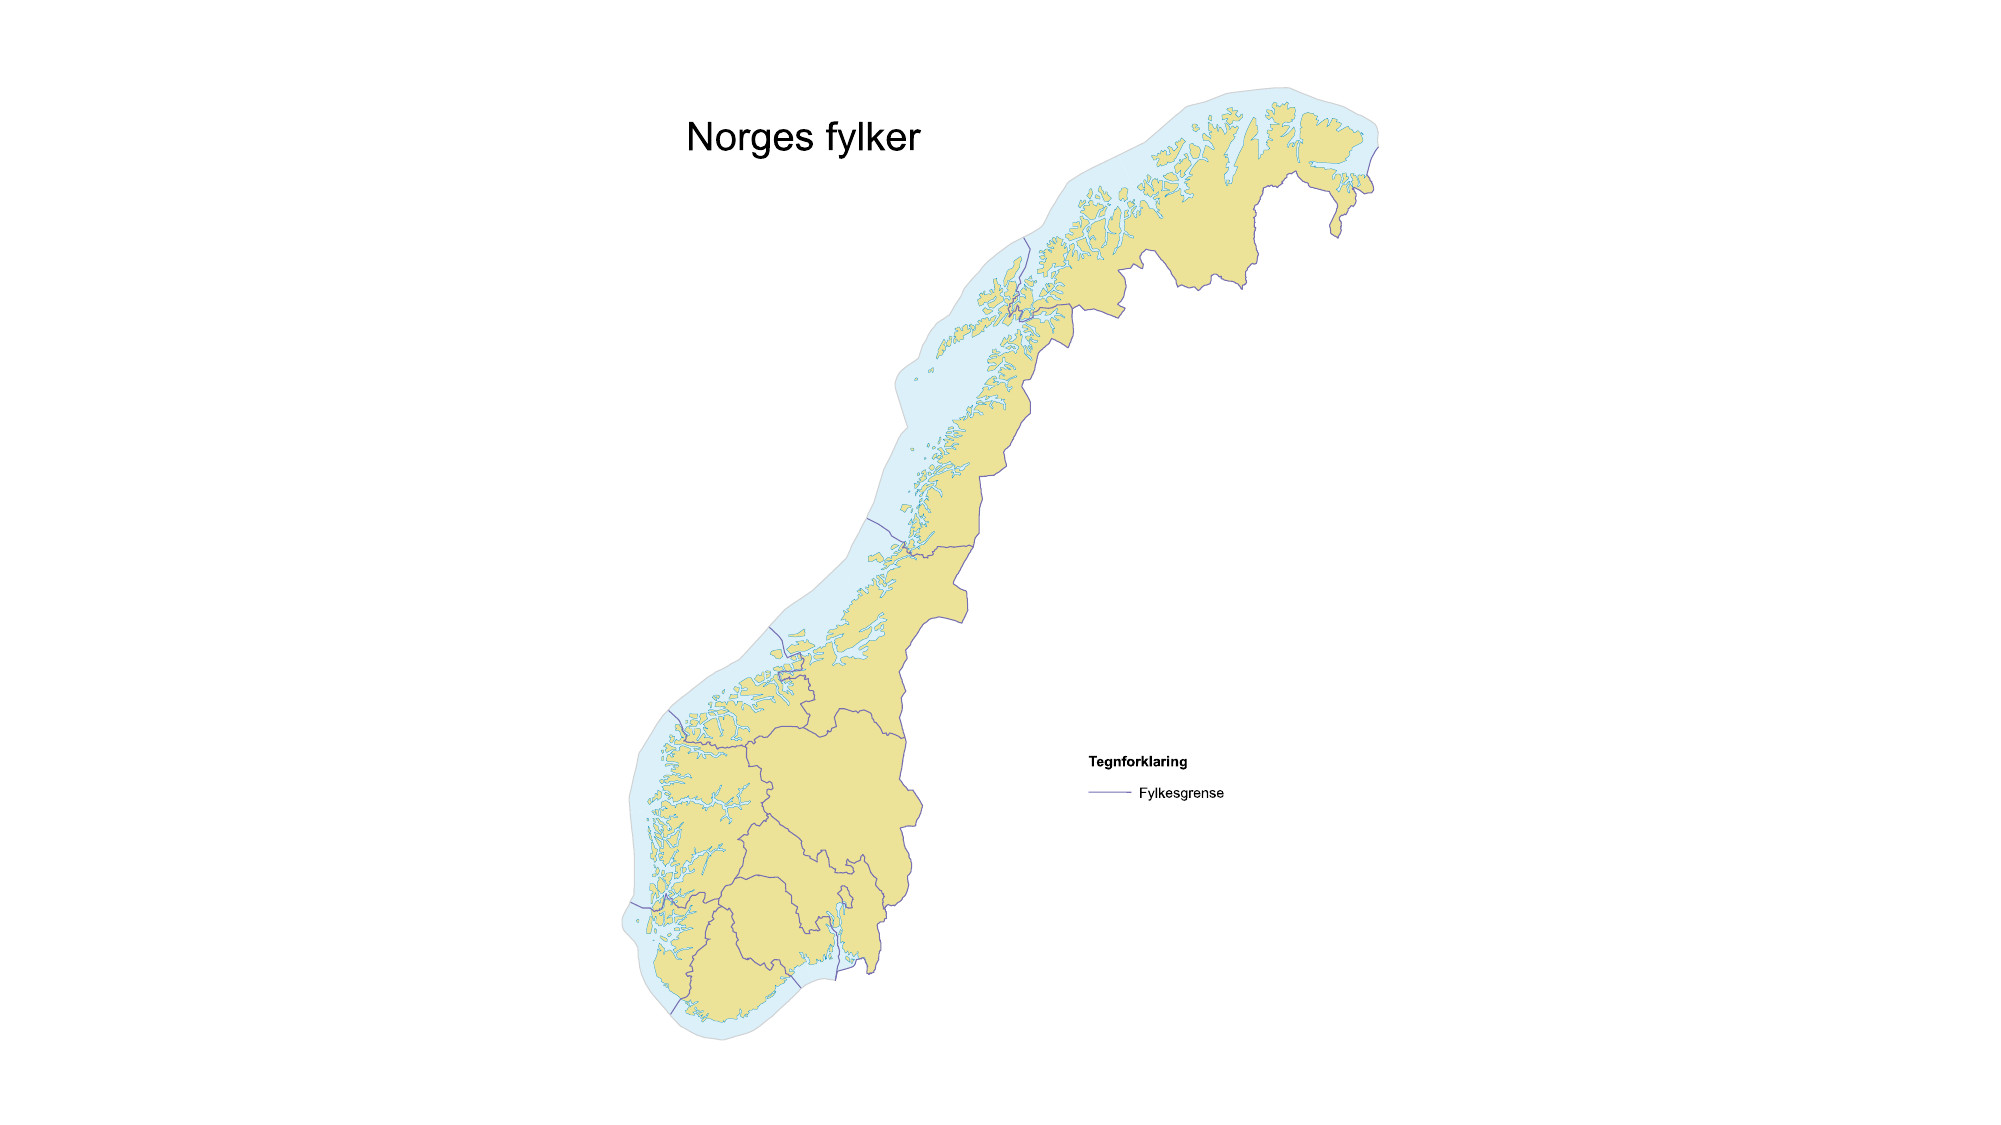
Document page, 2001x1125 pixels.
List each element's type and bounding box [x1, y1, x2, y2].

text_box [622, 87, 1379, 1040]
text_box [565, 0, 1435, 1125]
